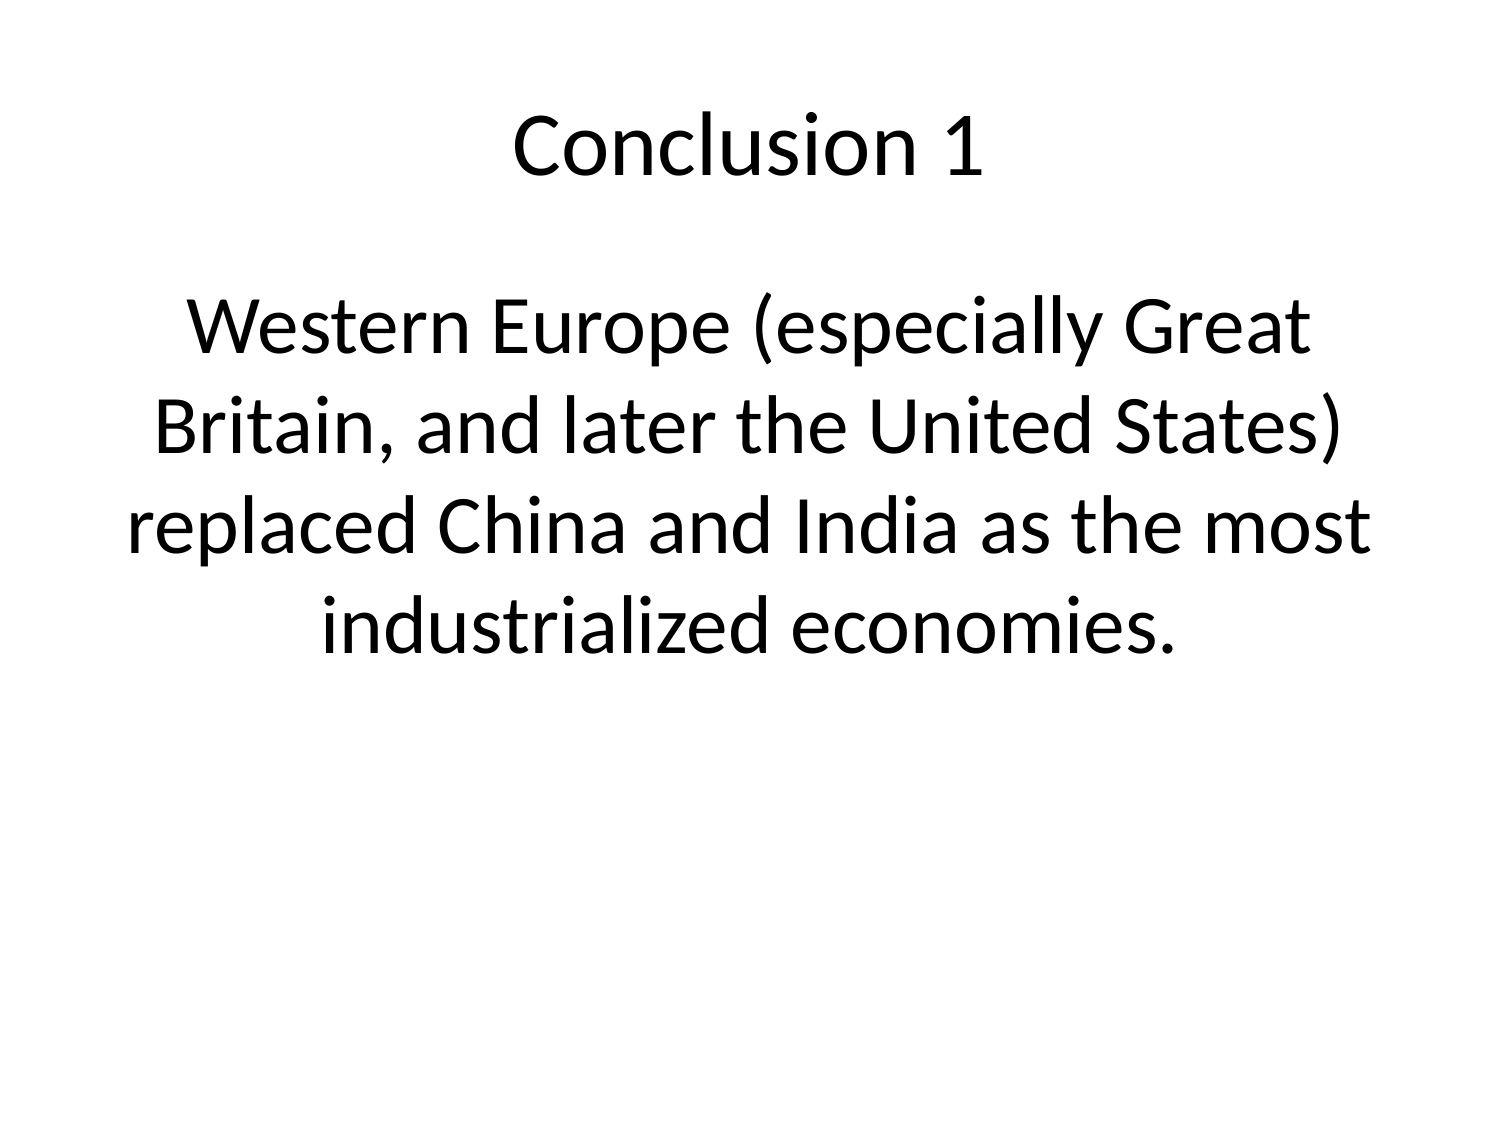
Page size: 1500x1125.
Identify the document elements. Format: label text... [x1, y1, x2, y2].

list Western Europe (especially Great Britain, and later the United States) replaced China and India as the most industrialized economies. [75, 262, 1425, 1005]
title Conclusion 1 [75, 45, 1425, 233]
